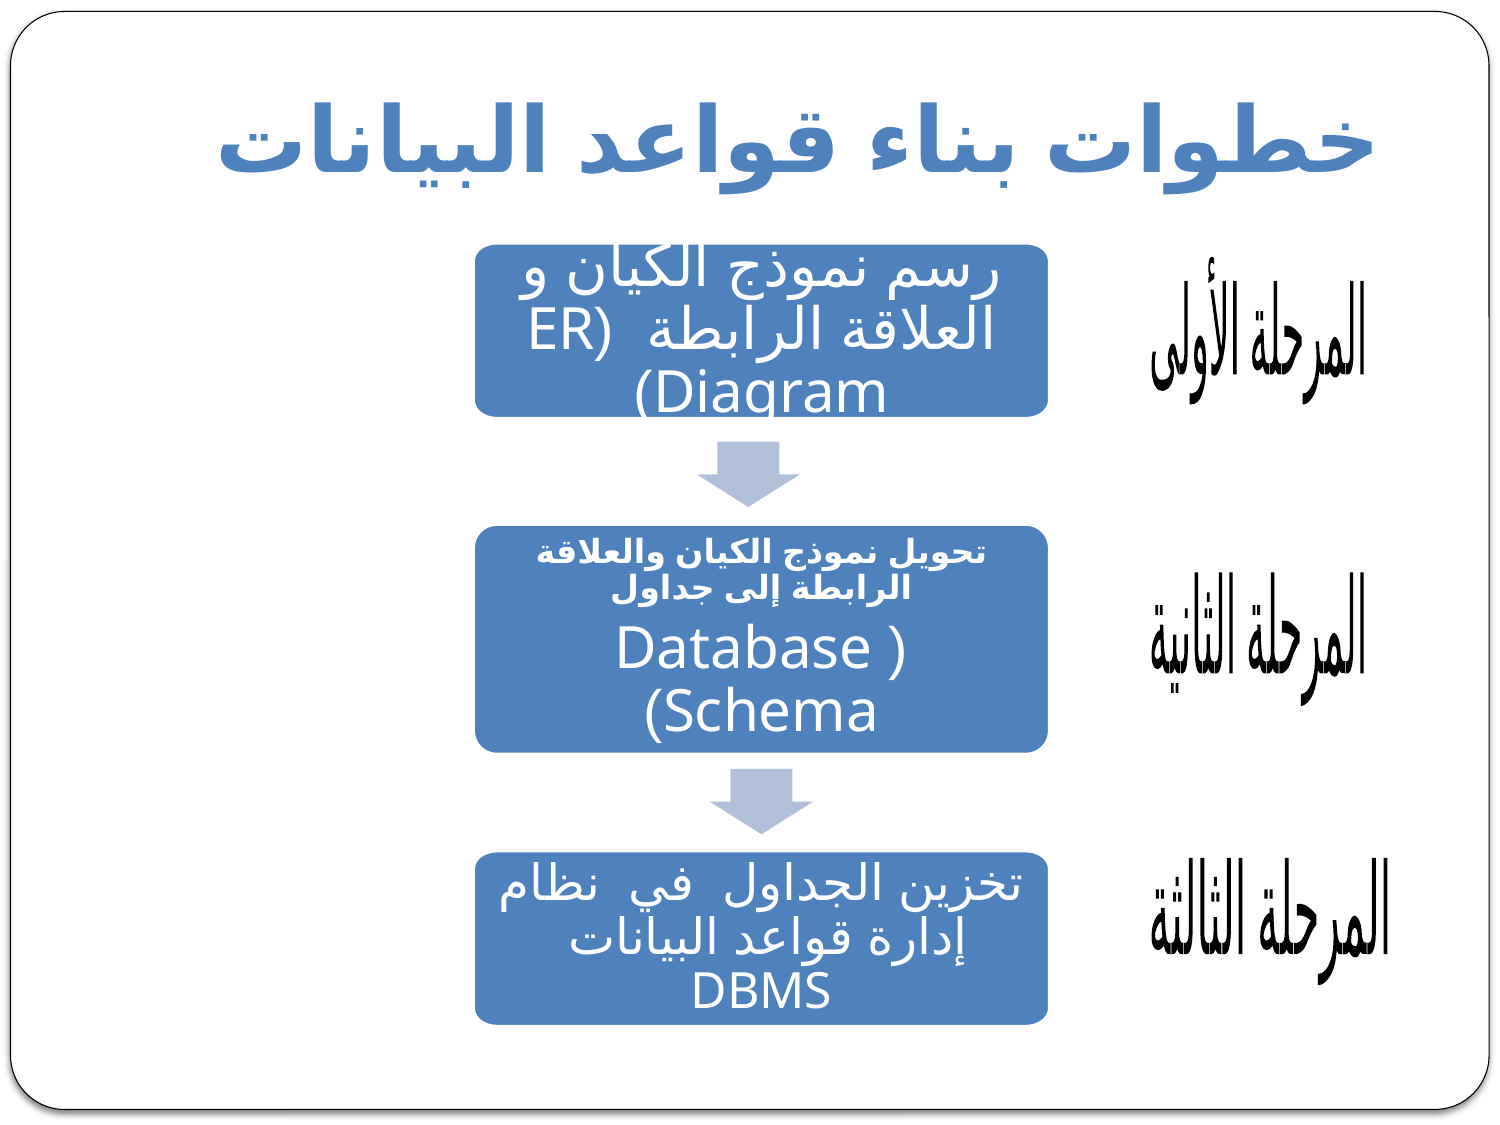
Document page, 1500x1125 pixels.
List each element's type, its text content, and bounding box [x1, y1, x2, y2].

text_box [709, 768, 814, 835]
text_box تحويل نموذج الكيان والعلاقة الرابطة إلى جداول ( Database Schema) [472, 523, 1050, 755]
text_box [696, 441, 800, 507]
text_box رسم نموذج الكيان و العلاقة الرابطة (ER Diagram) [472, 242, 1050, 419]
text_box تخزين الجداول في نظام إدارة قواعد البيانات DBMS [472, 850, 1050, 1027]
text_box المرحلة الأولى [1151, 280, 1188, 391]
title خطوات بناء قواعد البيانات [147, 66, 1423, 206]
